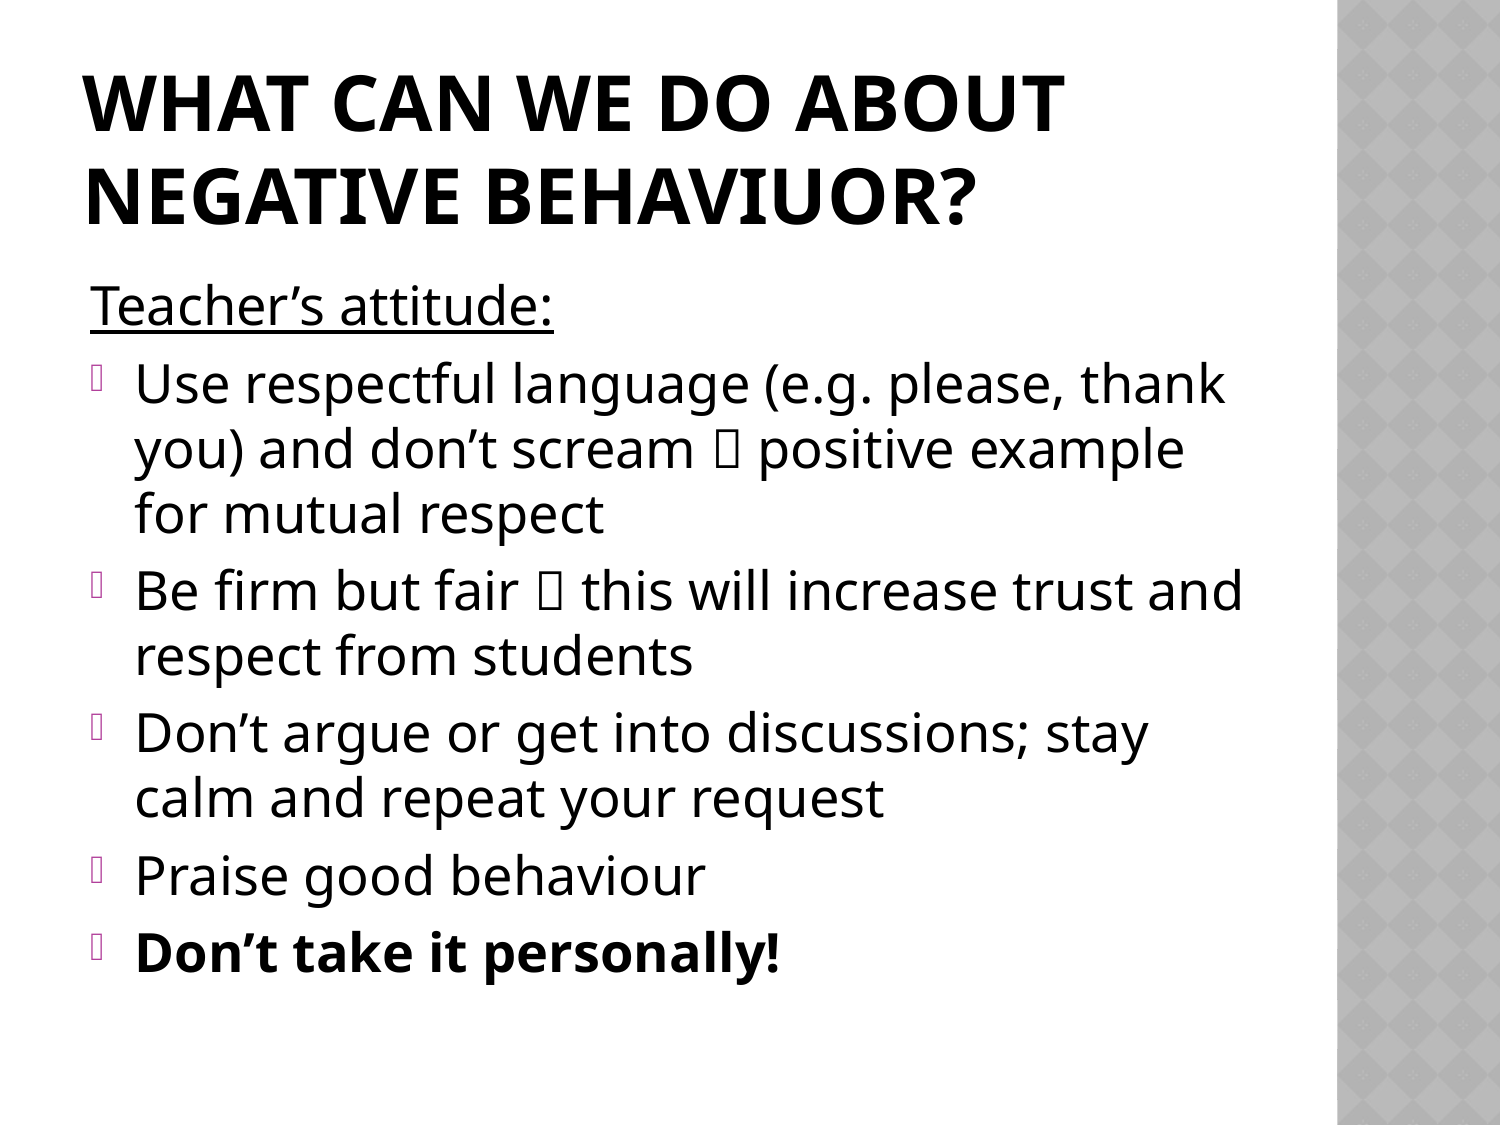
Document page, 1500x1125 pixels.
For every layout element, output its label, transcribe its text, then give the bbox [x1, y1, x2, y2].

list Teacher’s attitude: Use respectful language (e.g. please, thank you) and don’t scream  positive example for mutual respect Be firm but fair  this will increase trust and respect from students Don’t argue or get into discussions; stay calm and repeat your request Praise good behaviour Don’t take it personally! [74, 263, 1263, 1060]
title What can we do about negative behaviuor? [75, 52, 1263, 240]
